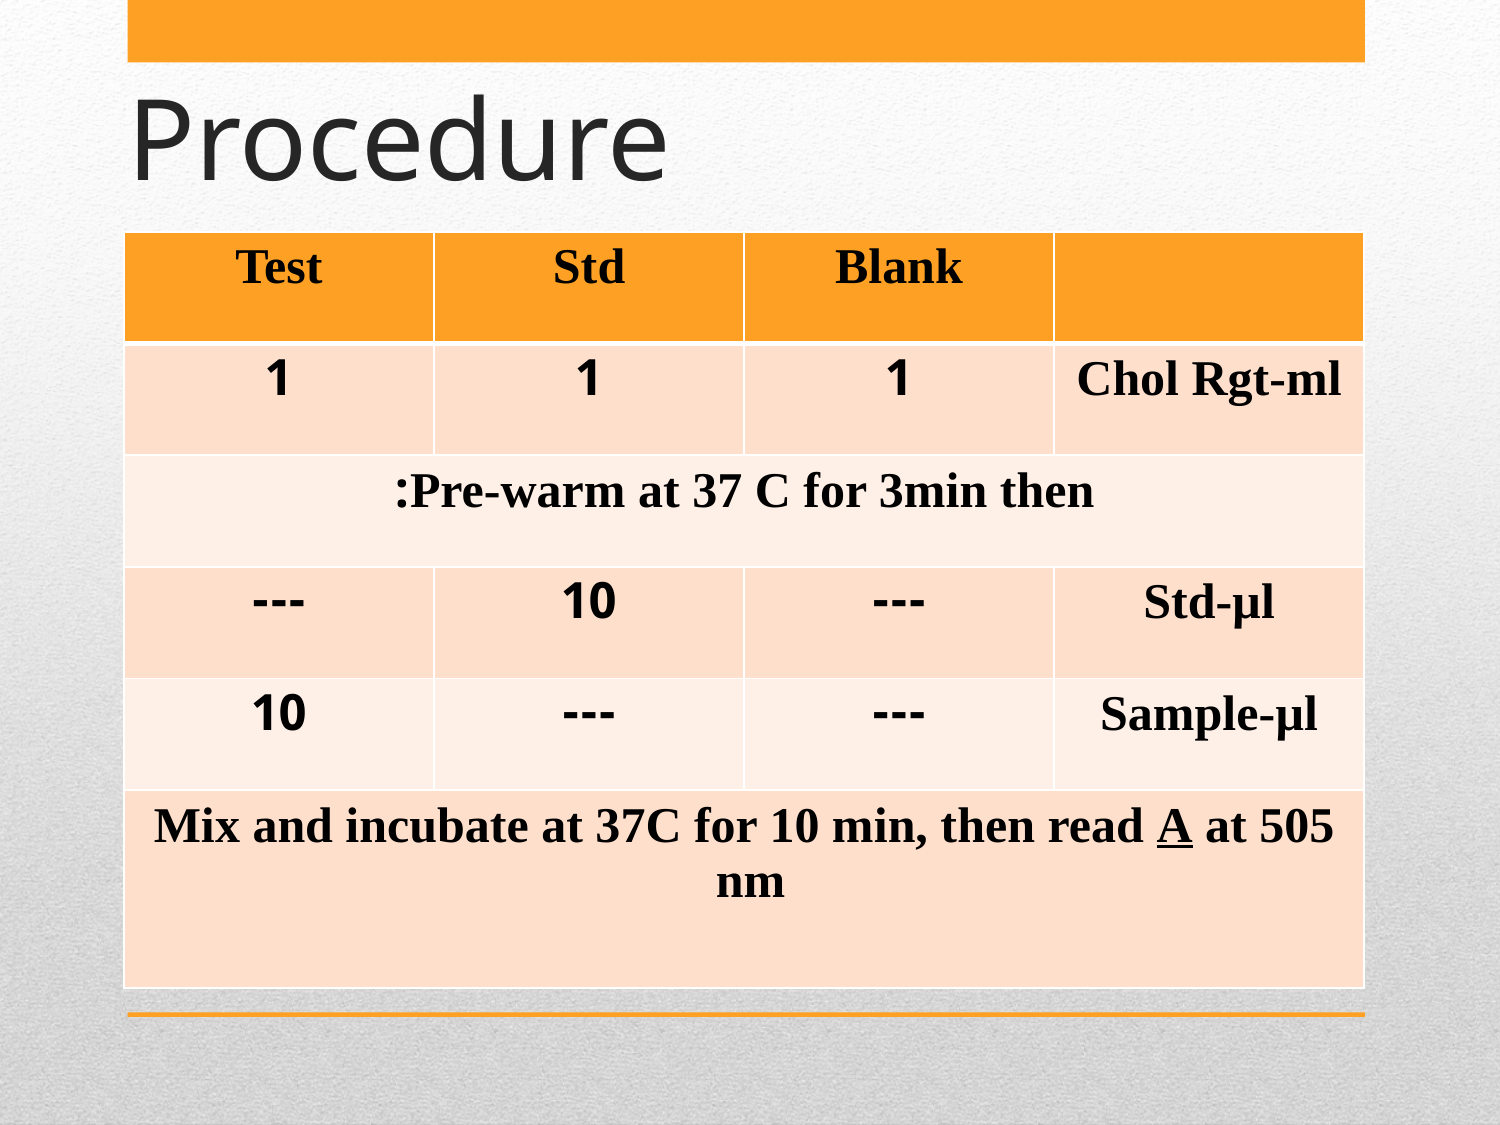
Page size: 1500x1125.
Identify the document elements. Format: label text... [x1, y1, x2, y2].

table_cell 1 [435, 346, 743, 454]
table_cell 1 [745, 346, 1053, 454]
table_cell 1 [125, 346, 433, 454]
table_cell 10 [125, 679, 433, 789]
table_header Std [435, 233, 743, 341]
table_cell Pre-warm at 37 C for 3min then: [125, 456, 1363, 566]
table_header Test [125, 233, 433, 341]
table_cell Chol Rgt-ml [1055, 346, 1363, 454]
table_cell Sample-µl [1055, 679, 1363, 789]
table_cell Mix and incubate at 37C for 10 min, then read A at 505 nm [125, 791, 1363, 987]
table_cell --- [745, 568, 1053, 678]
table_cell --- [125, 568, 433, 678]
title Procedure [112, 0, 1225, 211]
table_header [1055, 233, 1363, 341]
table_cell Std-µl [1055, 568, 1363, 678]
table_header Blank [745, 233, 1053, 341]
table_cell --- [745, 679, 1053, 789]
table_cell 10 [435, 568, 743, 678]
table_cell --- [435, 679, 743, 789]
